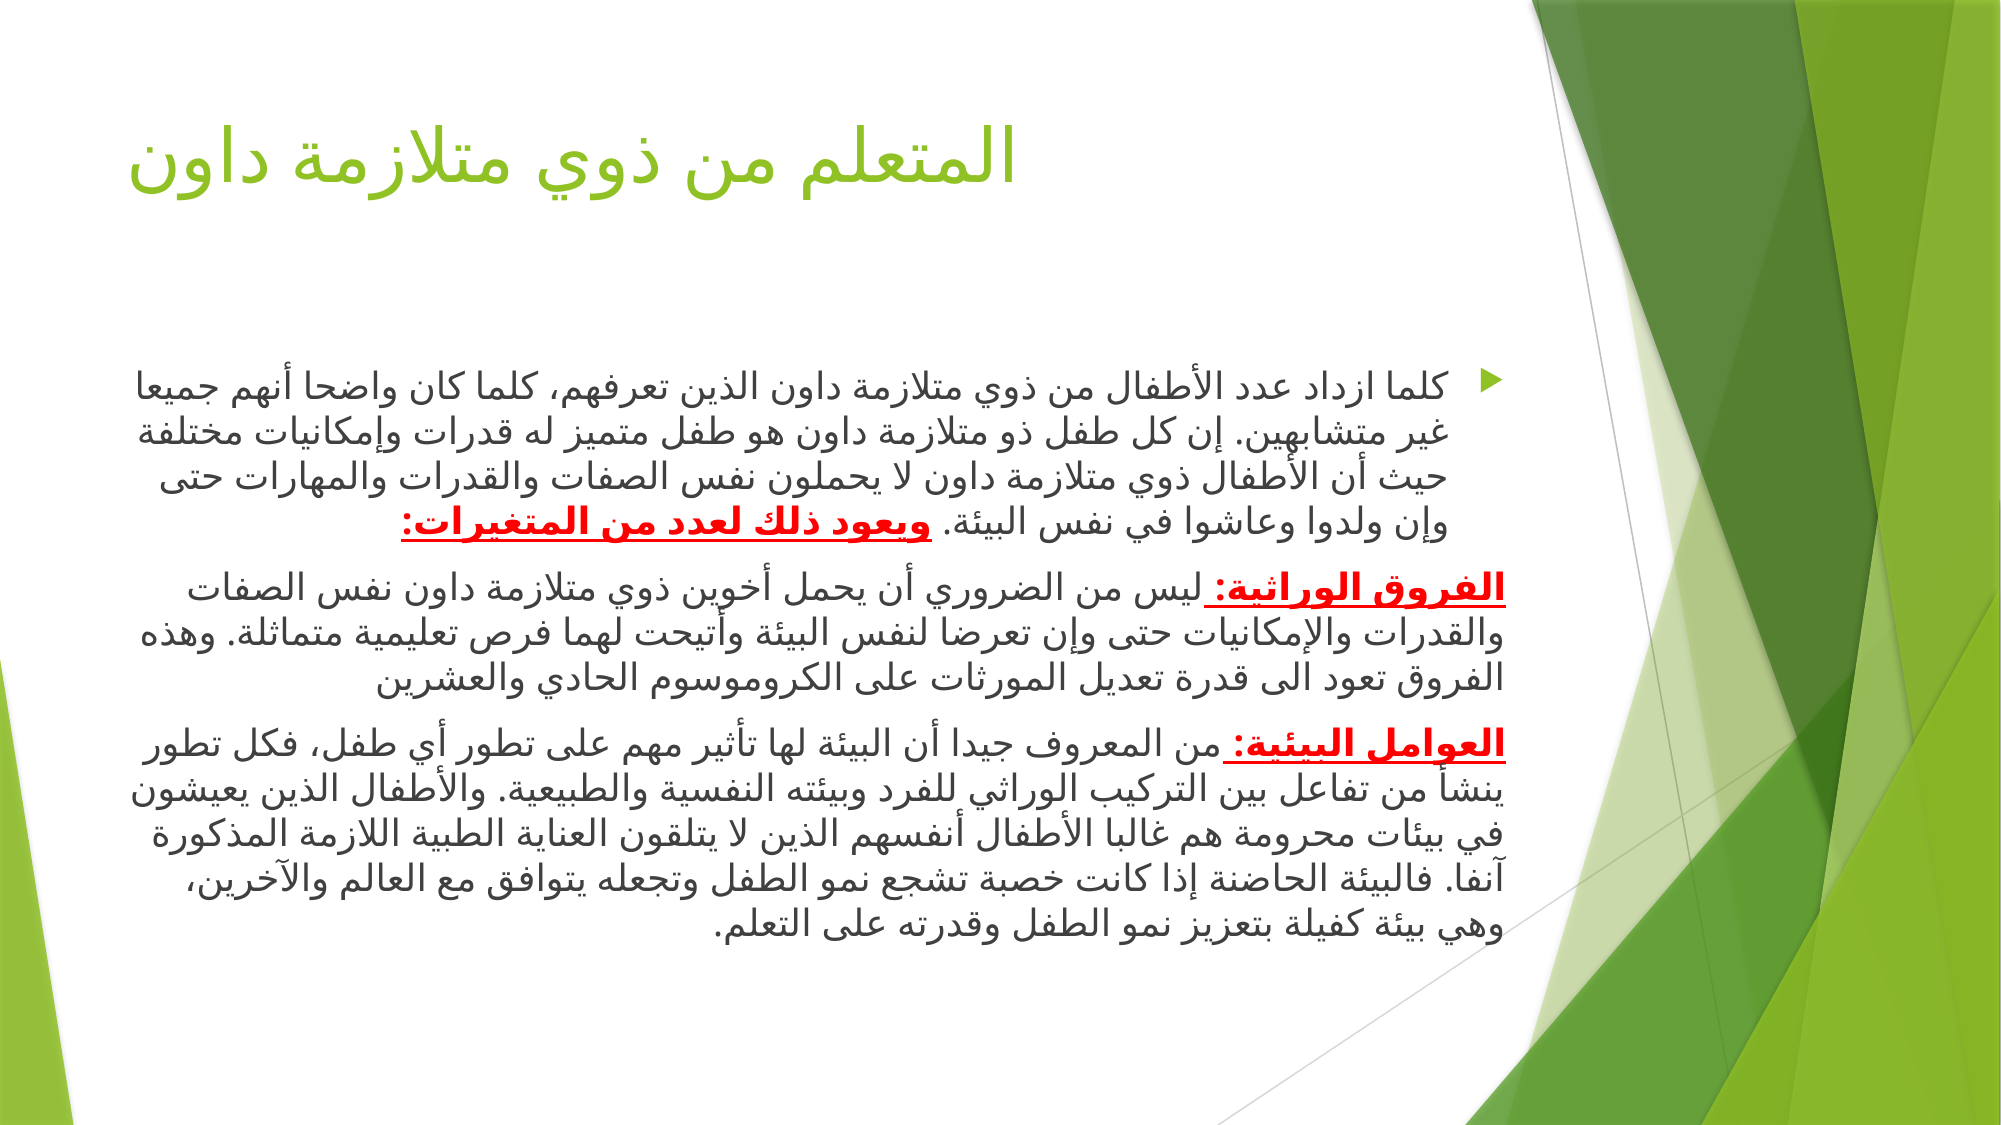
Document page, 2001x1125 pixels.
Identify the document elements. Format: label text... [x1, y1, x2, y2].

title المتعلم من ذوي متلازمة داون [111, 99, 1522, 317]
list كلما ازداد عدد الأطفال من ذوي متلازمة داون الذين تعرفهم، كلما كان واضحا أنهم جميعا غير متشابهين. إن كل طفل ذو متلازمة داون هو طفل متميز له قدرات وإمكانيات مختلفة حيث أن الأطفال ذوي متلازمة داون لا يحملون نفس الصفات والقدرات والمهارات حتى وإن ولدوا وعاشوا في نفس البيئة. ويعود ذلك لعدد من المتغيرات: الفروق الوراثية: ليس من الضروري أن يحمل أخوين ذوي متلازمة داون نفس الصفات والقدرات والإمكانيات حتى وإن تعرضا لنفس البيئة وأتيحت لهما فرص تعليمية متماثلة. وهذه الفروق تعود الى قدرة تعديل المورثات على الكروموسوم الحادي والعشرين العوامل البيئية: من المعروف جيدا أن البيئة لها تأثير مهم على تطور أي طفل، فكل تطور ينشأ من تفاعل بين التركيب الوراثي للفرد وبيئته النفسية والطبيعية. والأطفال الذين يعيشون في بيئات محرومة هم غالبا الأطفال أنفسهم الذين لا يتلقون العناية الطبية اللازمة المذكورة آنفا. فالبيئة الحاضنة إذا كانت خصبة تشجع نمو الطفل وتجعله يتوافق مع العالم والآخرين، وهي بيئة كفيلة بتعزيز نمو الطفل وقدرته على التعلم. [111, 354, 1522, 992]
